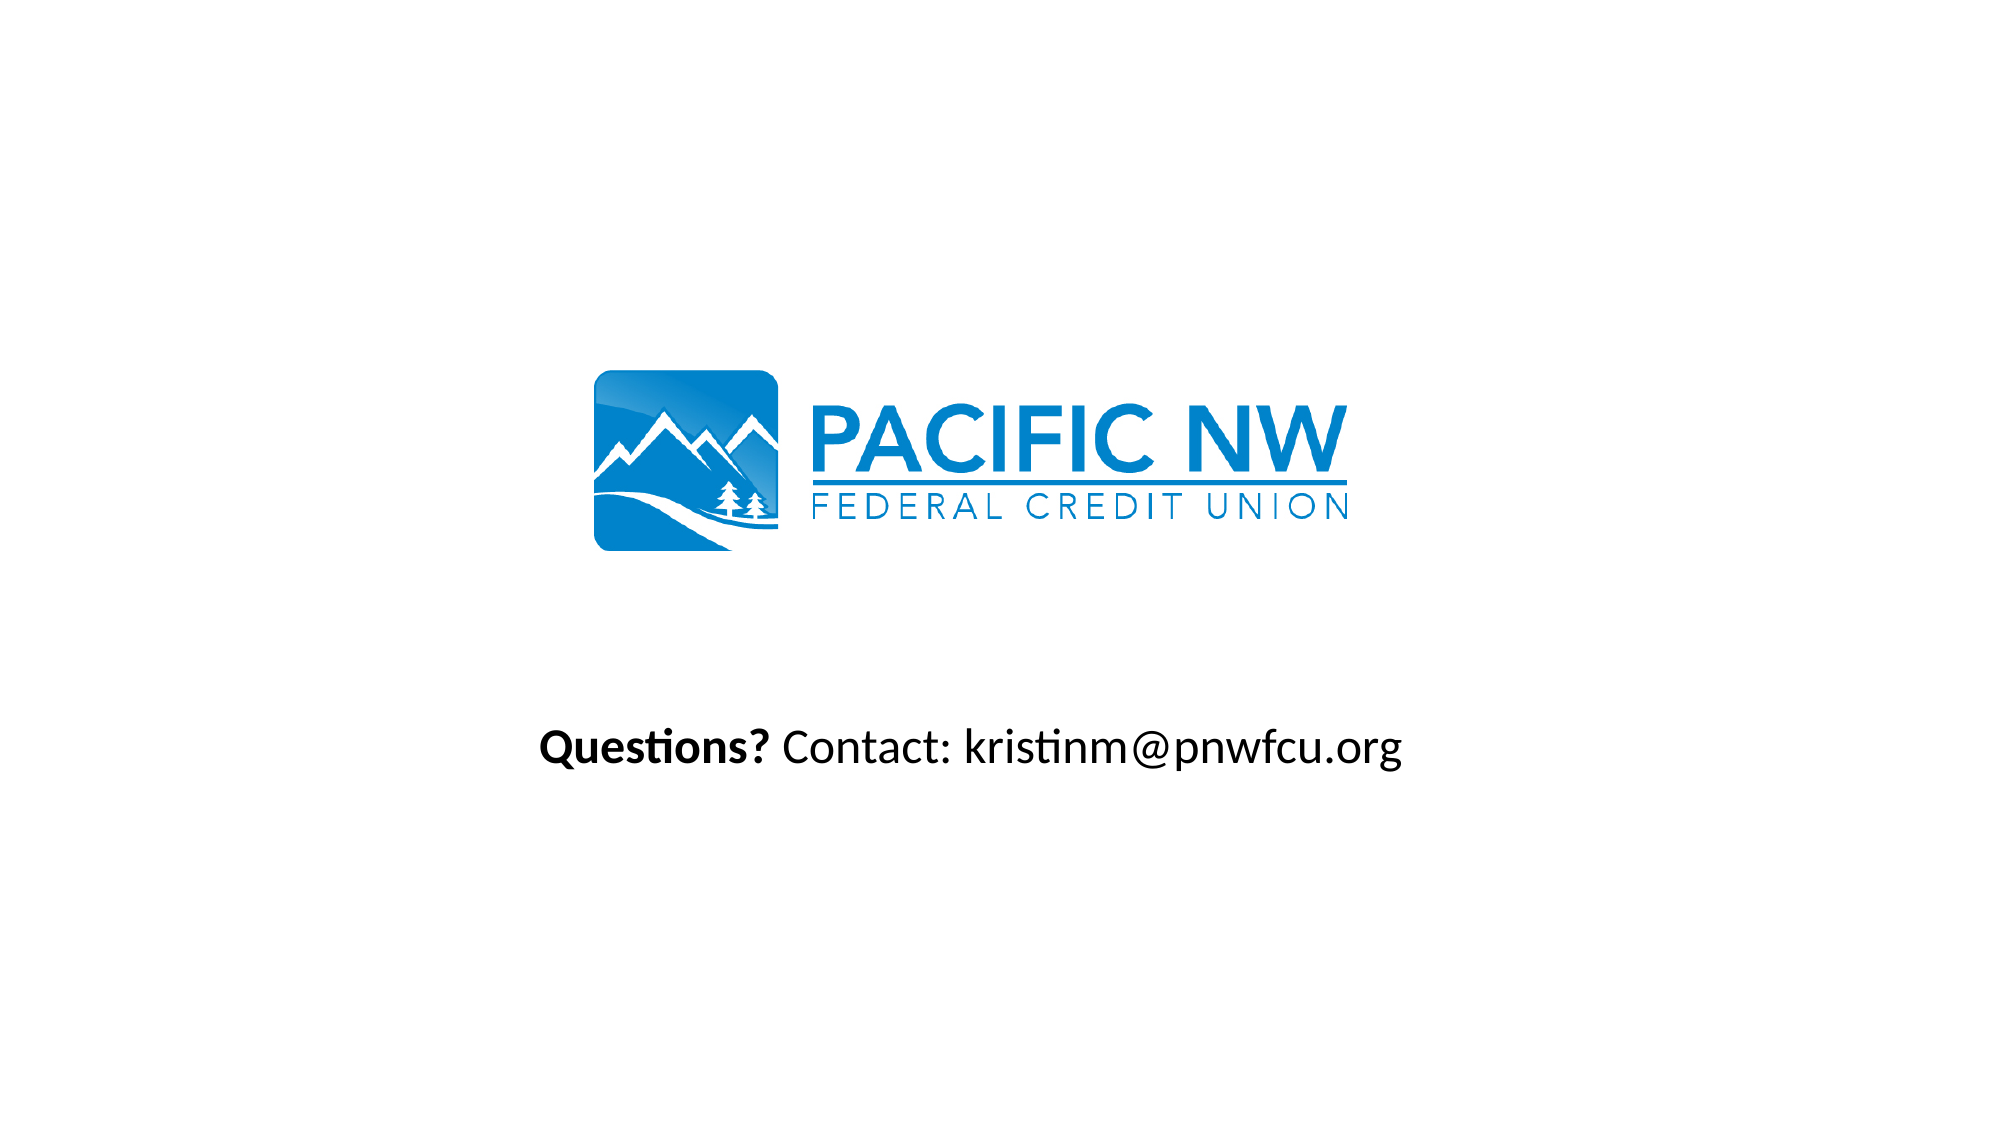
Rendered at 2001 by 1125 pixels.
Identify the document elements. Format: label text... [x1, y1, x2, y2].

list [594, 370, 1347, 551]
text_box Questions? Contact: kristinm@pnwfcu.org [506, 705, 1436, 781]
